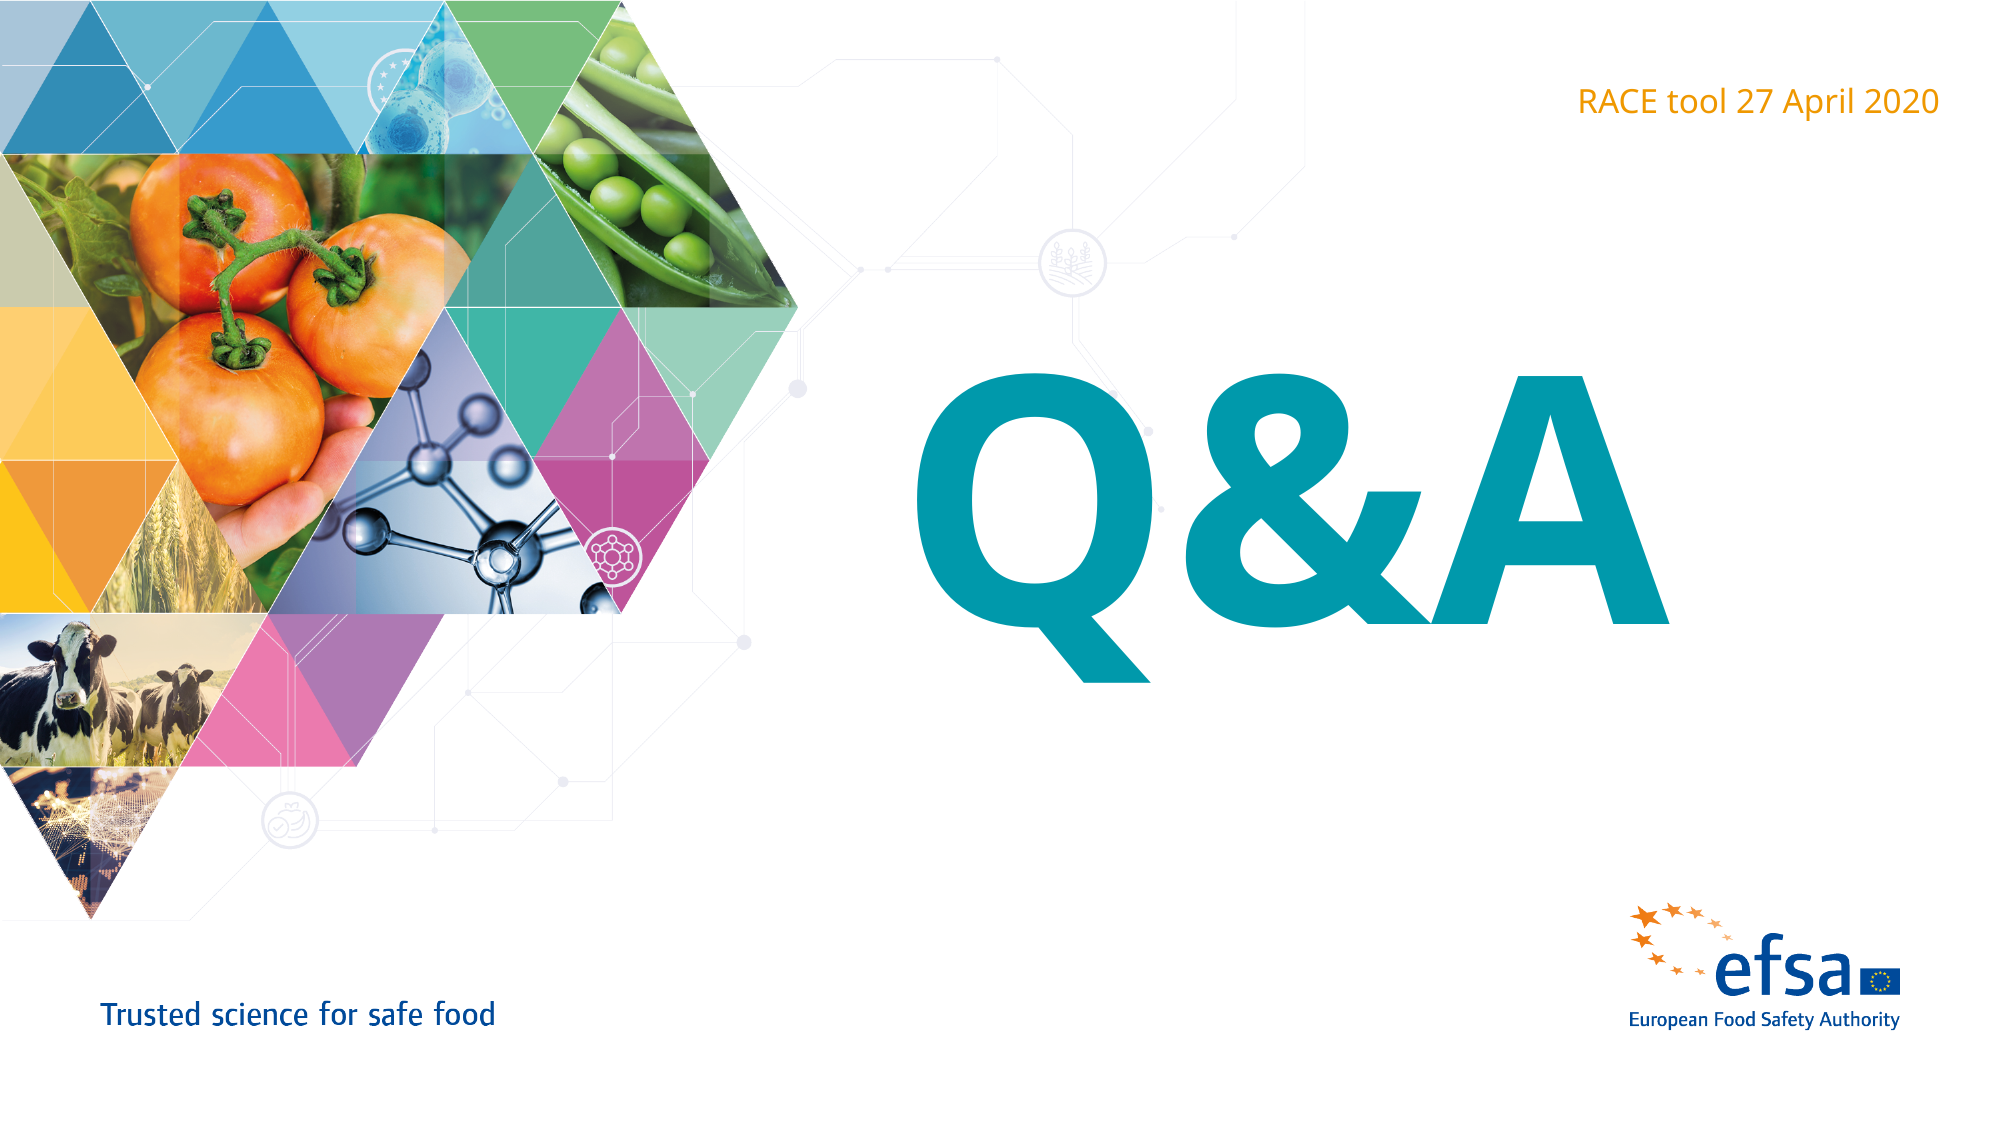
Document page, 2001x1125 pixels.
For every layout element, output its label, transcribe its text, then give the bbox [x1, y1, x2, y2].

list RACE tool 27 April 2020 [1037, 77, 1955, 150]
list Q&A [882, 392, 1846, 698]
picture [0, 0, 2000, 1125]
